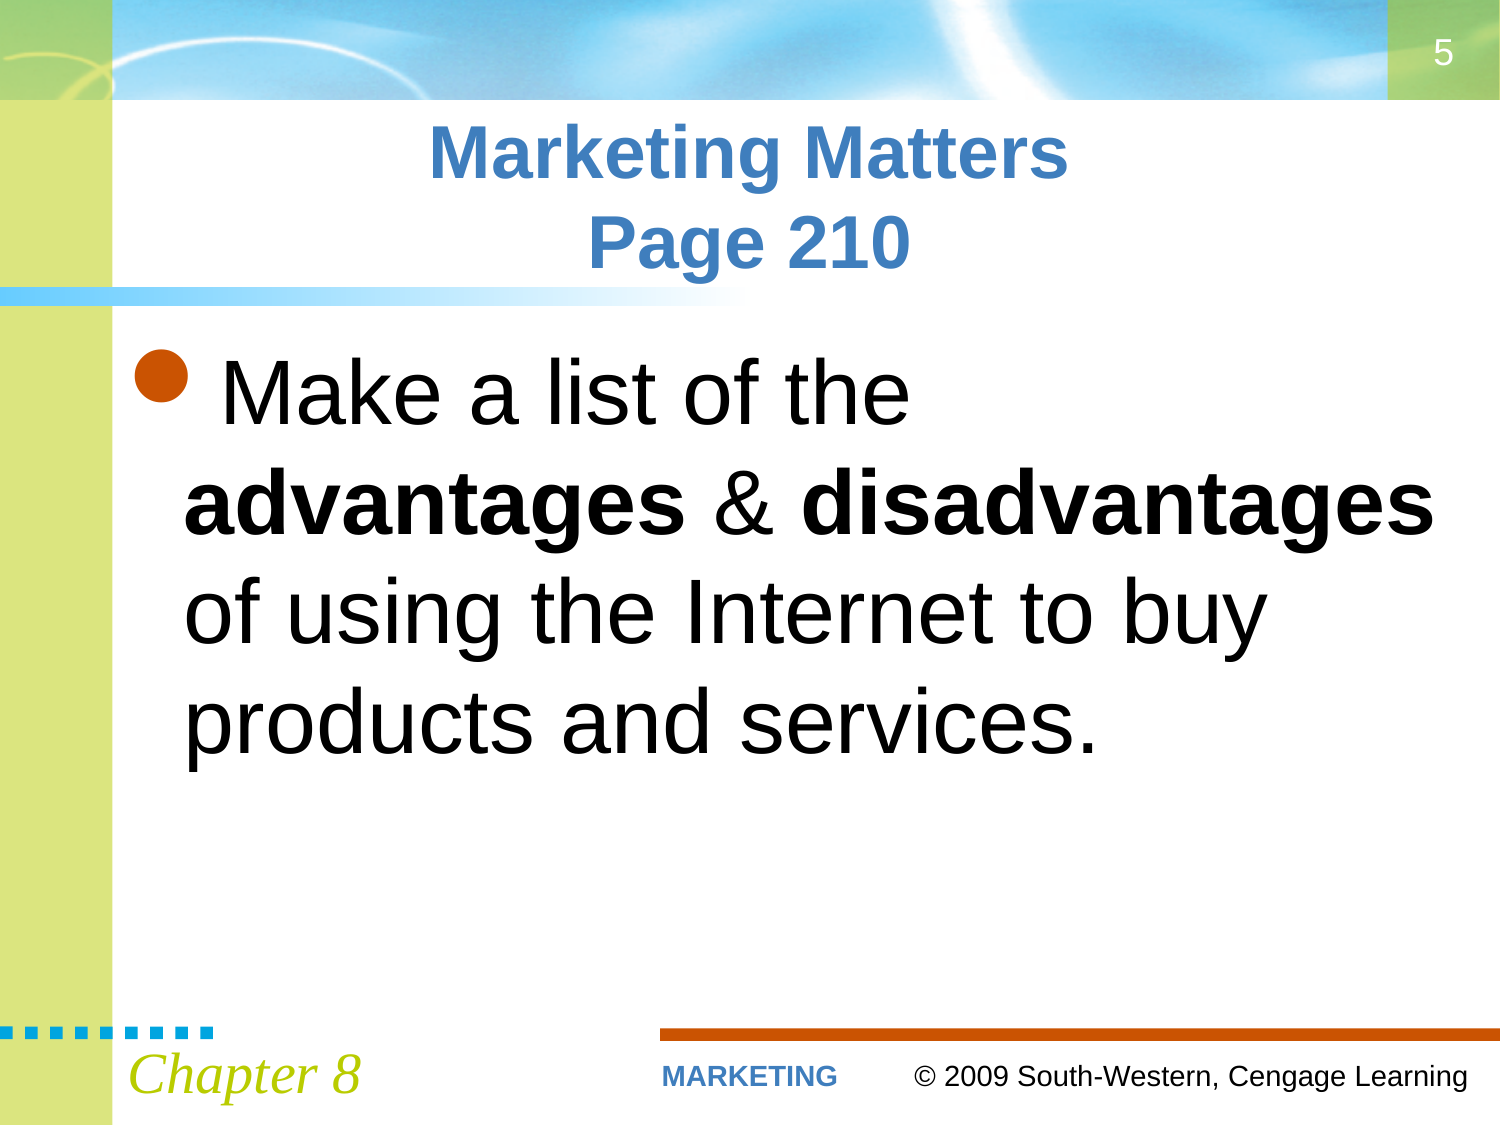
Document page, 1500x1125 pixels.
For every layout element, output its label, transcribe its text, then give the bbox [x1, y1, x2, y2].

title Marketing Matters Page 210 [112, 99, 1388, 288]
footer Chapter 8 [112, 1012, 638, 1113]
slide_number 5 [1387, 0, 1500, 101]
list Make a list of the advantages & disadvantages of using the Internet to buy products and services. [112, 324, 1488, 1001]
